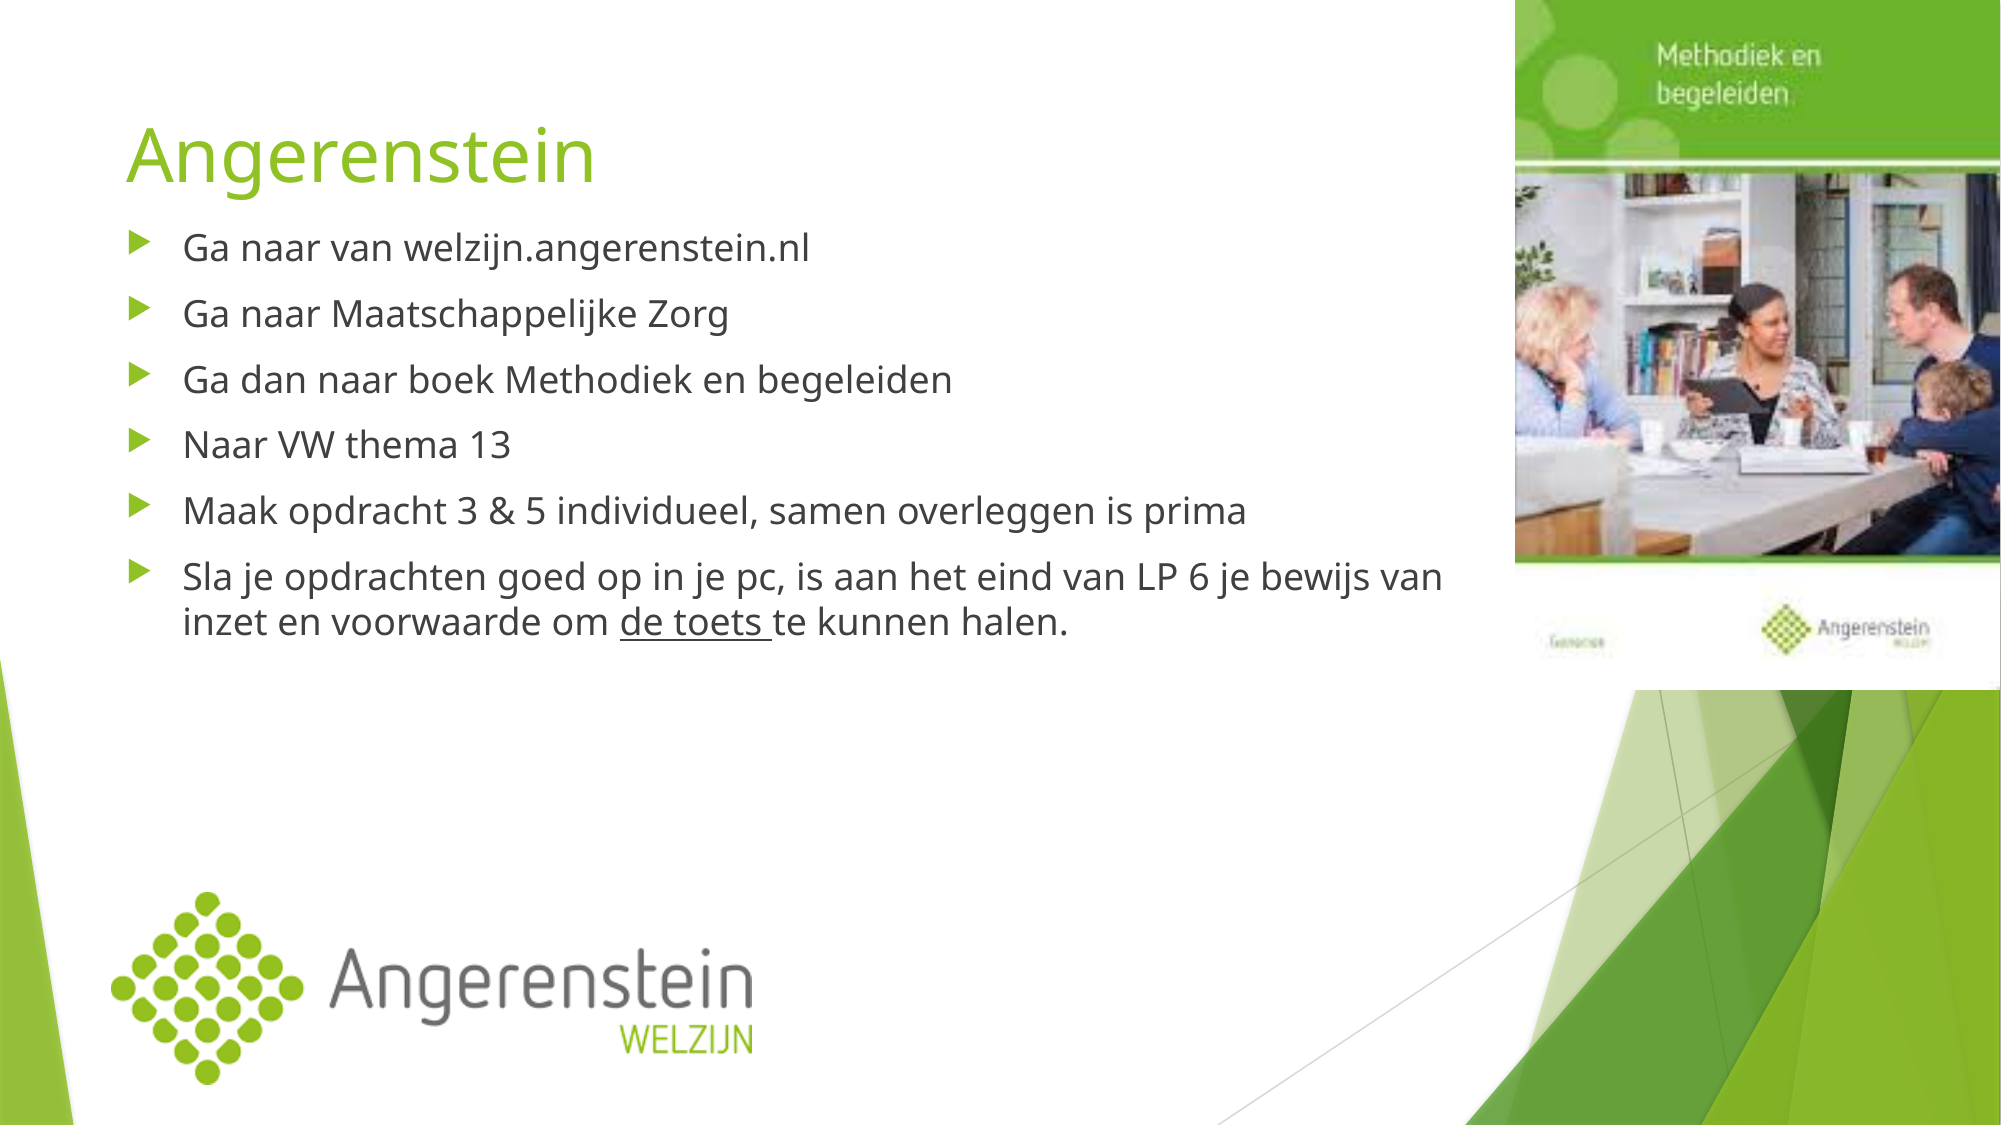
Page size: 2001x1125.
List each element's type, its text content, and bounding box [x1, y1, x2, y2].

picture [110, 892, 753, 1086]
list Ga naar van welzijn.angerenstein.nl Ga naar Maatschappelijke Zorg Ga dan naar boek Methodiek en begeleiden Naar VW thema 13 Maak opdracht 3 & 5 individueel, samen overleggen is prima Sla je opdrachten goed op in je pc, is aan het eind van LP 6 je bewijs van inzet en voorwaarde om de toets te kunnen halen. [111, 216, 1522, 853]
title Angerenstein [111, 99, 1510, 216]
picture [1515, 0, 2000, 691]
